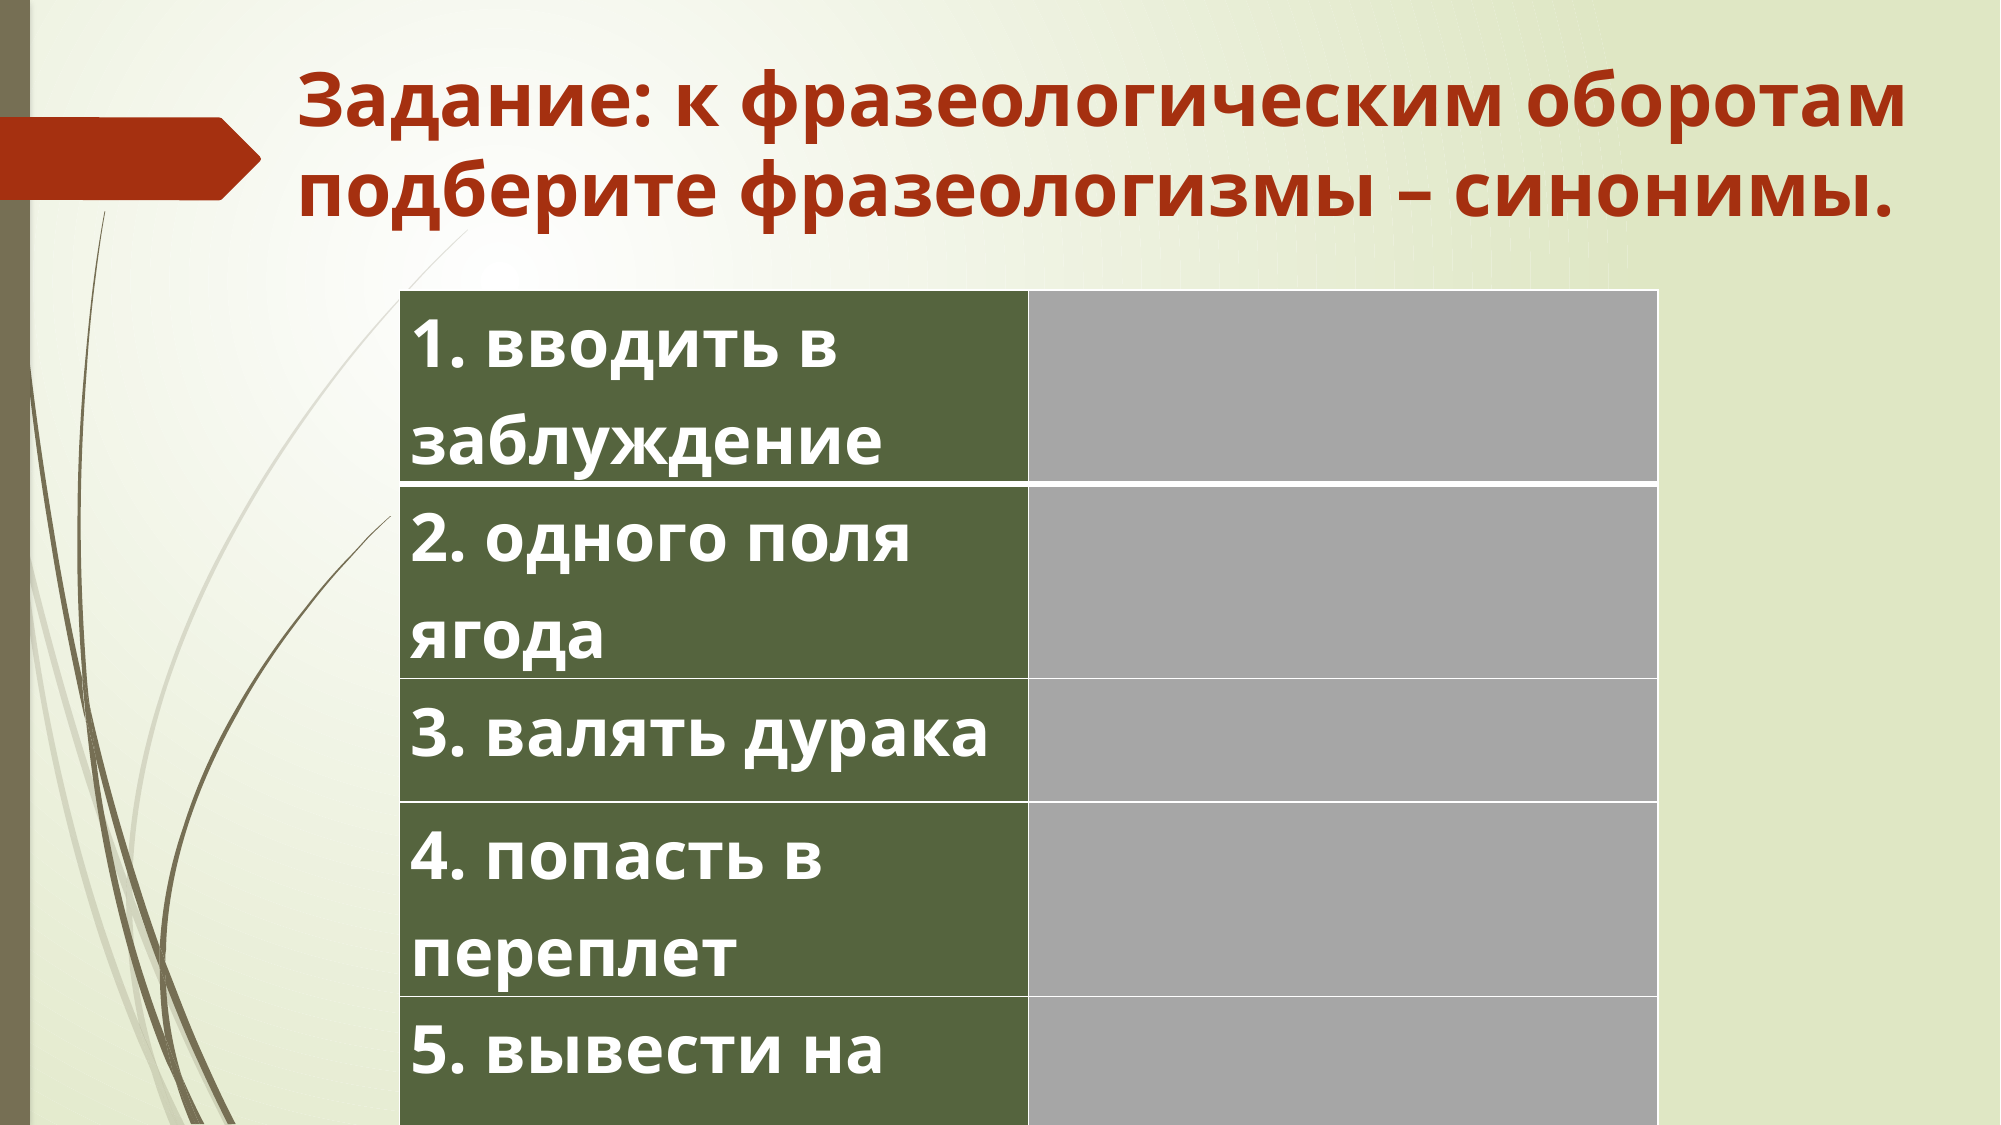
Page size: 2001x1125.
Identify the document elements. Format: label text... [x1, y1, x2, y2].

table_cell 5. вывести на чистую воду [400, 997, 1028, 1125]
title Задание: к фразеологическим оборотам подберите фразеологизмы – синонимы. [281, 44, 1937, 255]
table_cell 3. валять дурака [400, 679, 1028, 801]
table_header 1. вводить в заблуждение [400, 291, 1028, 481]
table_cell [1029, 803, 1657, 996]
table_cell [1029, 679, 1657, 801]
table_cell [1029, 997, 1657, 1125]
table_header [1029, 291, 1657, 481]
table_cell 2. одного поля ягода [400, 487, 1028, 678]
table_cell [1029, 487, 1657, 678]
table_cell 4. попасть в переплет [400, 803, 1028, 996]
